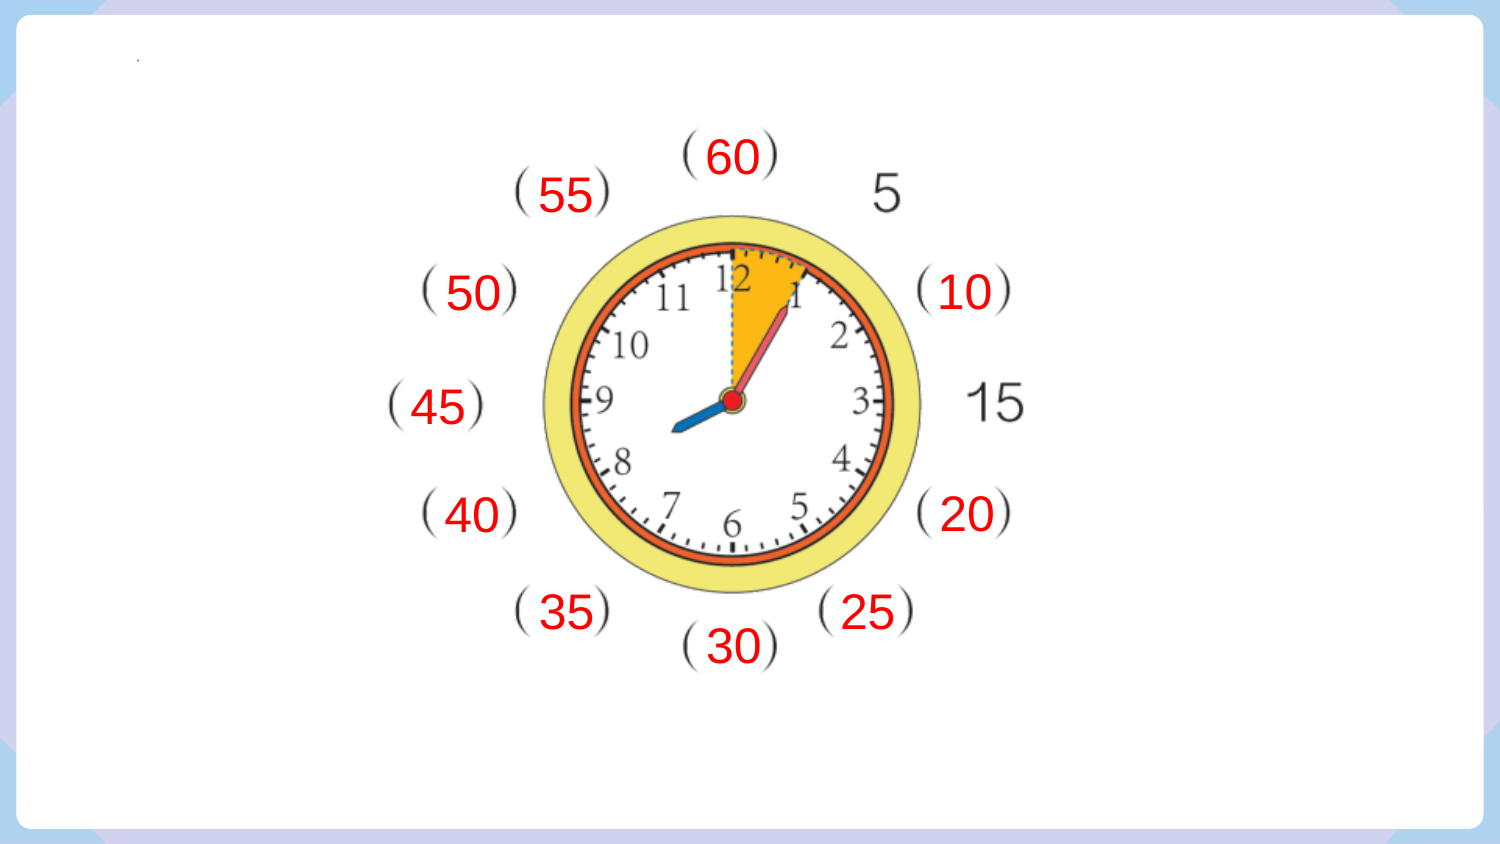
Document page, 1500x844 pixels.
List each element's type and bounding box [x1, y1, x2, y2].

picture [357, 106, 1105, 694]
